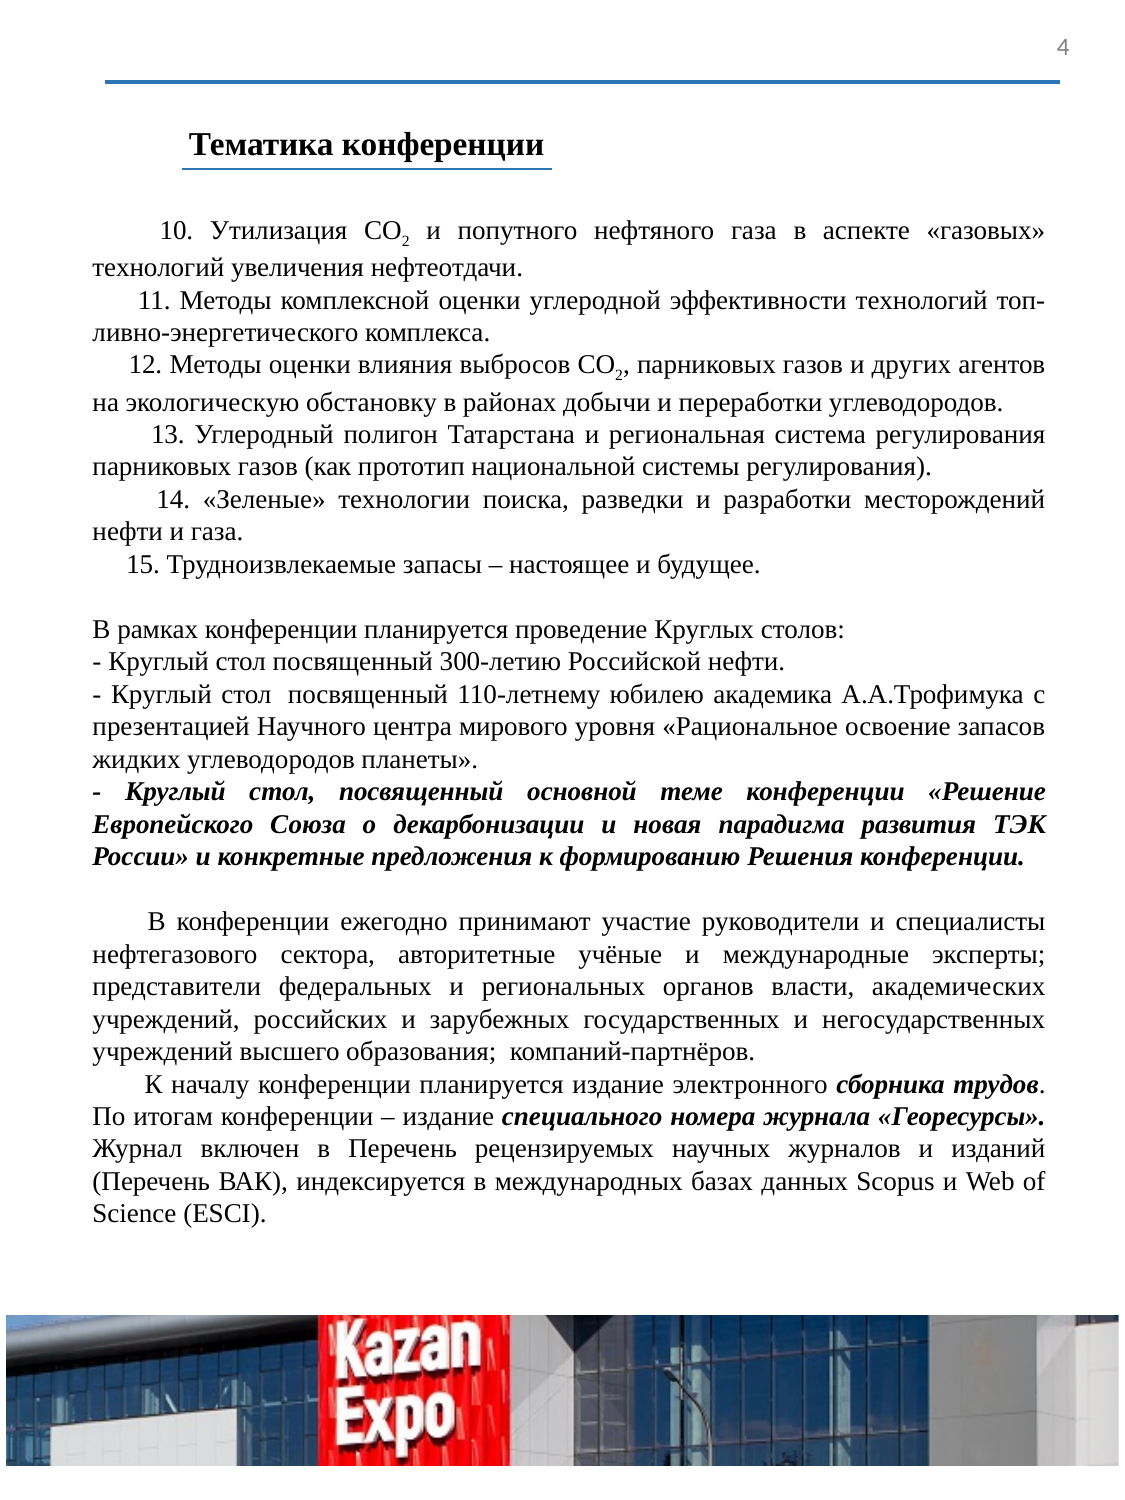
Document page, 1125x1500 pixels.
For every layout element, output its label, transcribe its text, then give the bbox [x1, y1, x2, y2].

text_box 4 [1042, 23, 1125, 68]
text_box 10. Утилизация СО2 и попутного нефтяного газа в аспекте «газовых» технологий увеличения нефтеотдачи. 11. Методы комплексной оценки углеродной эффективности технологий топ-ливно-энергетического комплекса. 12. Методы оценки влияния выбросов СО2, парниковых газов и других агентов на экологическую обстановку в районах добычи и переработки углеводородов. 13. Углеродный полигон Татарстана и региональная система регулирования парниковых газов (как прототип национальной системы регулирования). 14. «Зеленые» технологии поиска, разведки и разработки месторождений нефти и газа. 15. Трудноизвлекаемые запасы – настоящее и будущее. В рамках конференции планируется проведение Круглых столов: - Круглый стол посвященный 300-летию Российской нефти. - Круглый стол посвященный 110-летнему юбилею академика А.А.Трофимука с презентацией Научного центра мирового уровня «Рациональное освоение запасов жидких углеводородов планеты». - Круглый стол, посвященный основной теме конференции «Решение Европейского Союза о декарбонизации и новая парадигма развития ТЭК России» и конкретные предложения к формированию Решения конференции. В конференции ежегодно принимают участие руководители и специалисты нефтегазового сектора, авторитетные учёные и международные эксперты; представители федеральных и региональных органов власти, академических учреждений, российских и зарубежных государственных и негосударственных учреждений высшего образования; компаний-партнёров. К началу конференции планируется издание электронного сборника трудов. По итогам конференции – издание специального номера журнала «Георесурсы». Журнал включен в Перечень рецензируемых научных журналов и изданий (Перечень ВАК), индексируется в международных базах данных Scopus и Web of Science (ESCI). [77, 205, 1061, 1236]
text_box Тематика конференции [174, 114, 560, 170]
text_box [56, 901, 1043, 951]
text_box [85, 195, 1072, 246]
picture [6, 1315, 1119, 1466]
